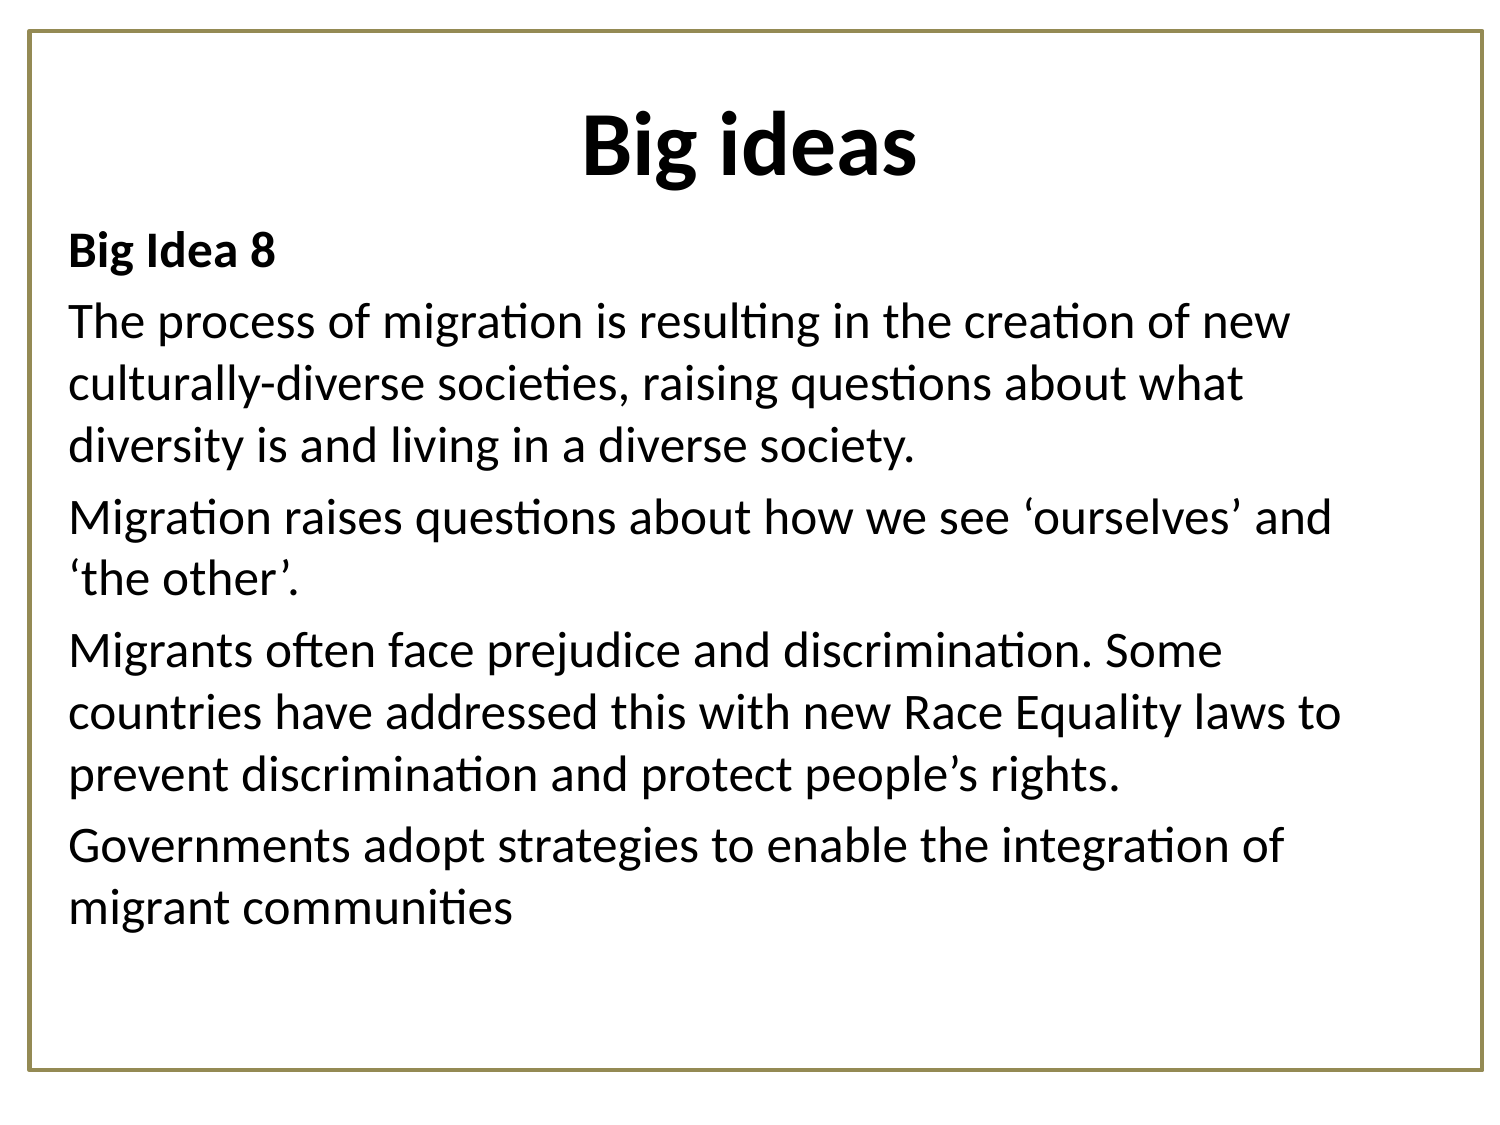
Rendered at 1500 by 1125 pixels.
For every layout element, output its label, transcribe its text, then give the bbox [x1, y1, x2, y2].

text_box [27, 29, 1484, 1072]
title Big ideas [75, 45, 1425, 233]
list Big Idea 8 The process of migration is resulting in the creation of new culturally-diverse societies, raising questions about what diversity is and living in a diverse society. Migration raises questions about how we see ‘ourselves’ and ‘the other’. Migrants often face prejudice and discrimination. Some countries have addressed this with new Race Equality laws to prevent discrimination and protect people’s rights. Governments adopt strategies to enable the integration of migrant communities [53, 208, 1404, 951]
